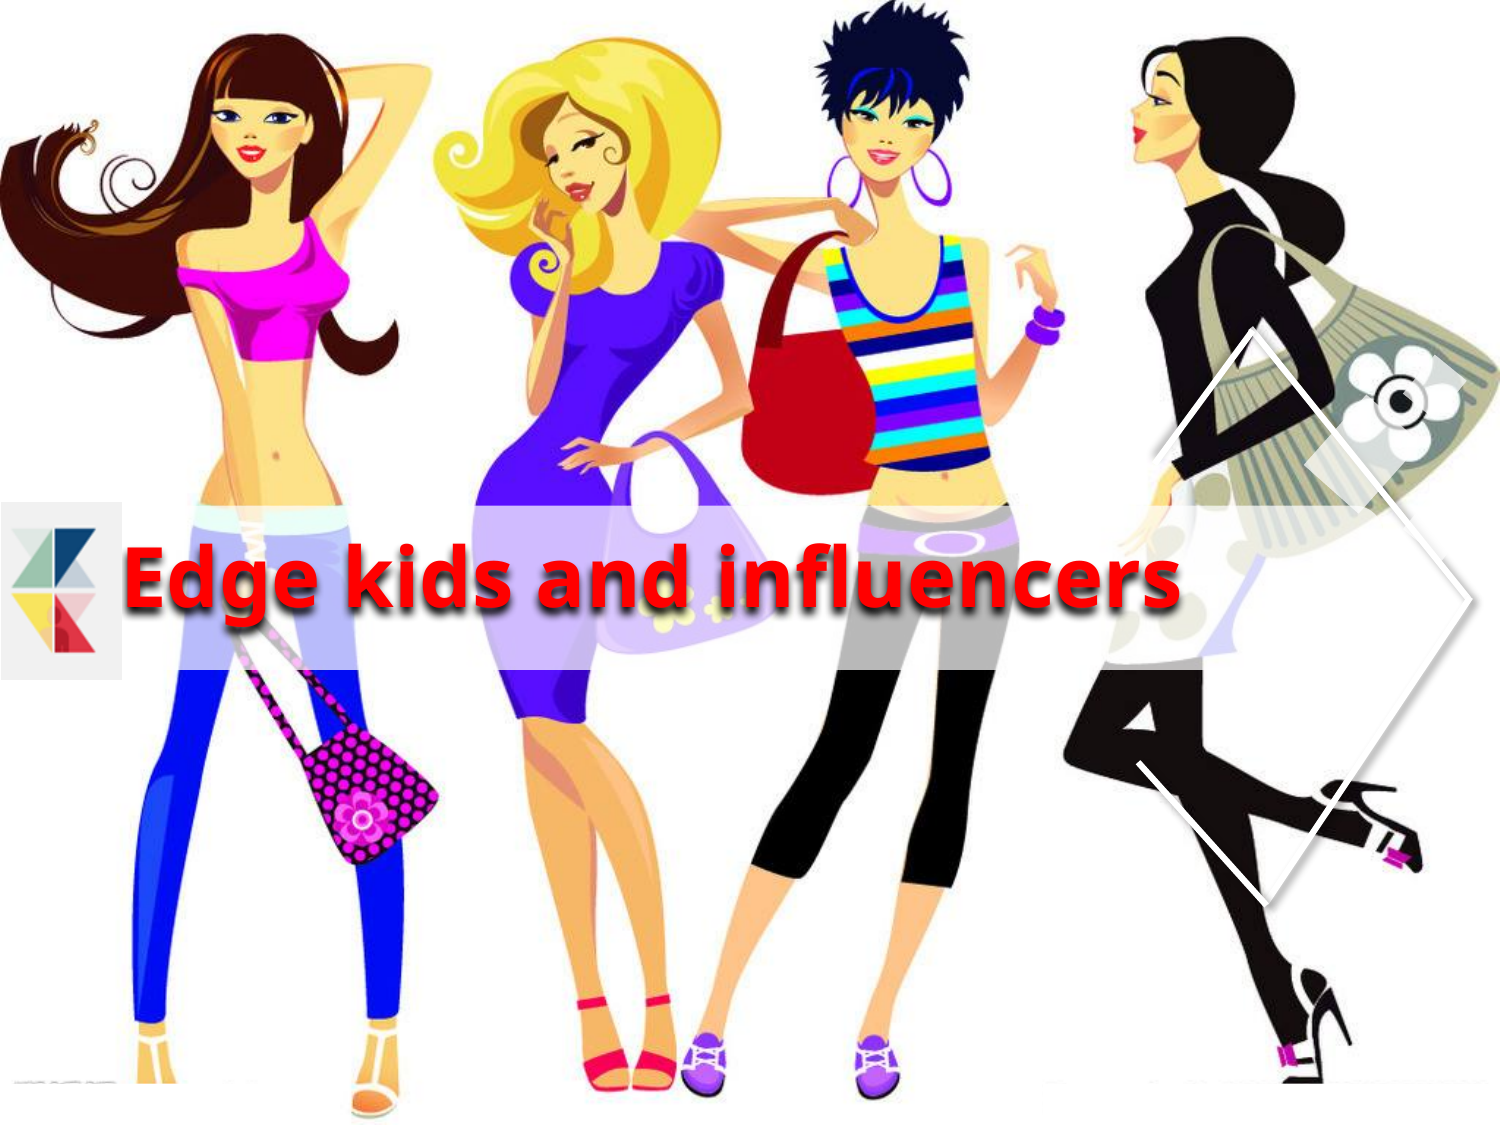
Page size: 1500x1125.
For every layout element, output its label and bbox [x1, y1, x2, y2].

text_box [1, 501, 1132, 680]
picture [0, 0, 1500, 1125]
text_box [1137, 327, 1500, 906]
